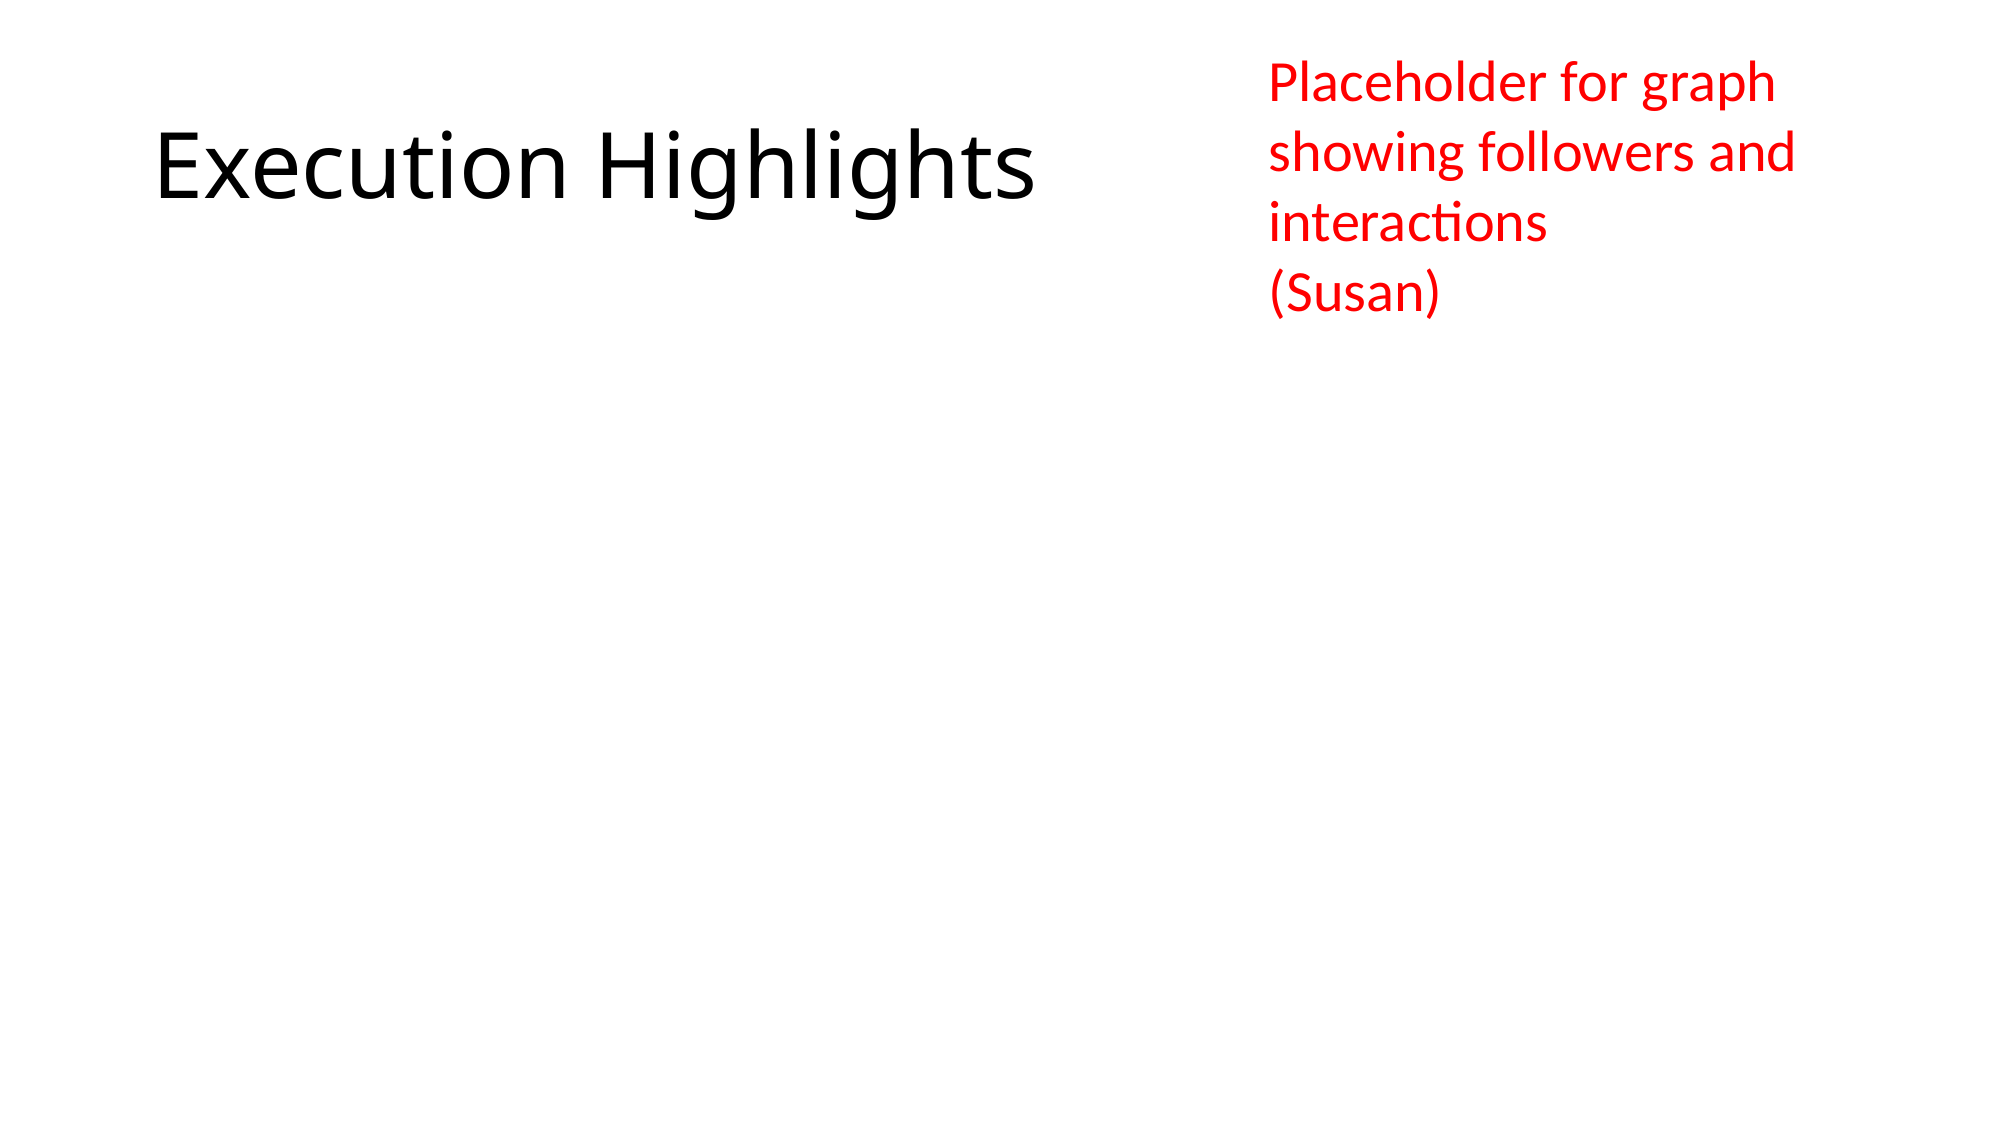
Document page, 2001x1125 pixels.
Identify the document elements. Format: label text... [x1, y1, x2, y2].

title Execution Highlights [137, 59, 1253, 278]
text_box Placeholder for graph showing followers and interactions (Susan) [1253, 36, 1960, 331]
